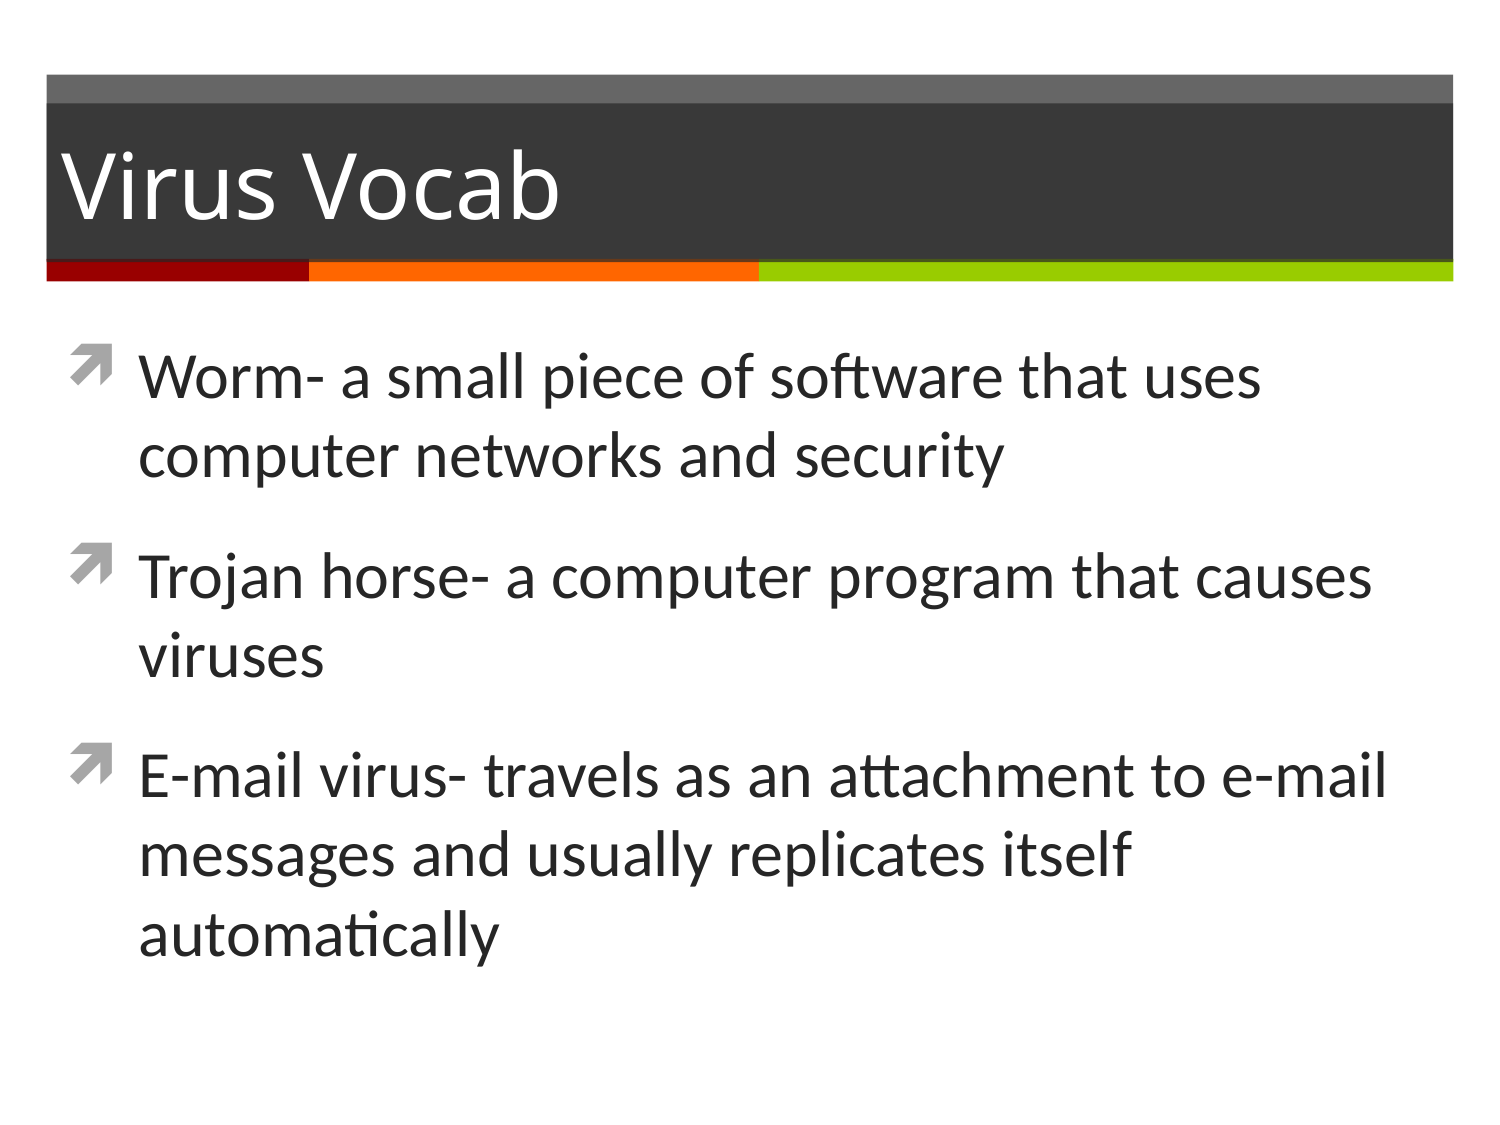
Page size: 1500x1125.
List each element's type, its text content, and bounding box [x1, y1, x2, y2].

title Virus Vocab [46, 103, 1454, 263]
list Worm- a small piece of software that uses computer networks and security Trojan horse- a computer program that causes viruses E-mail virus- travels as an attachment to e-mail messages and usually replicates itself automatically [50, 324, 1438, 980]
